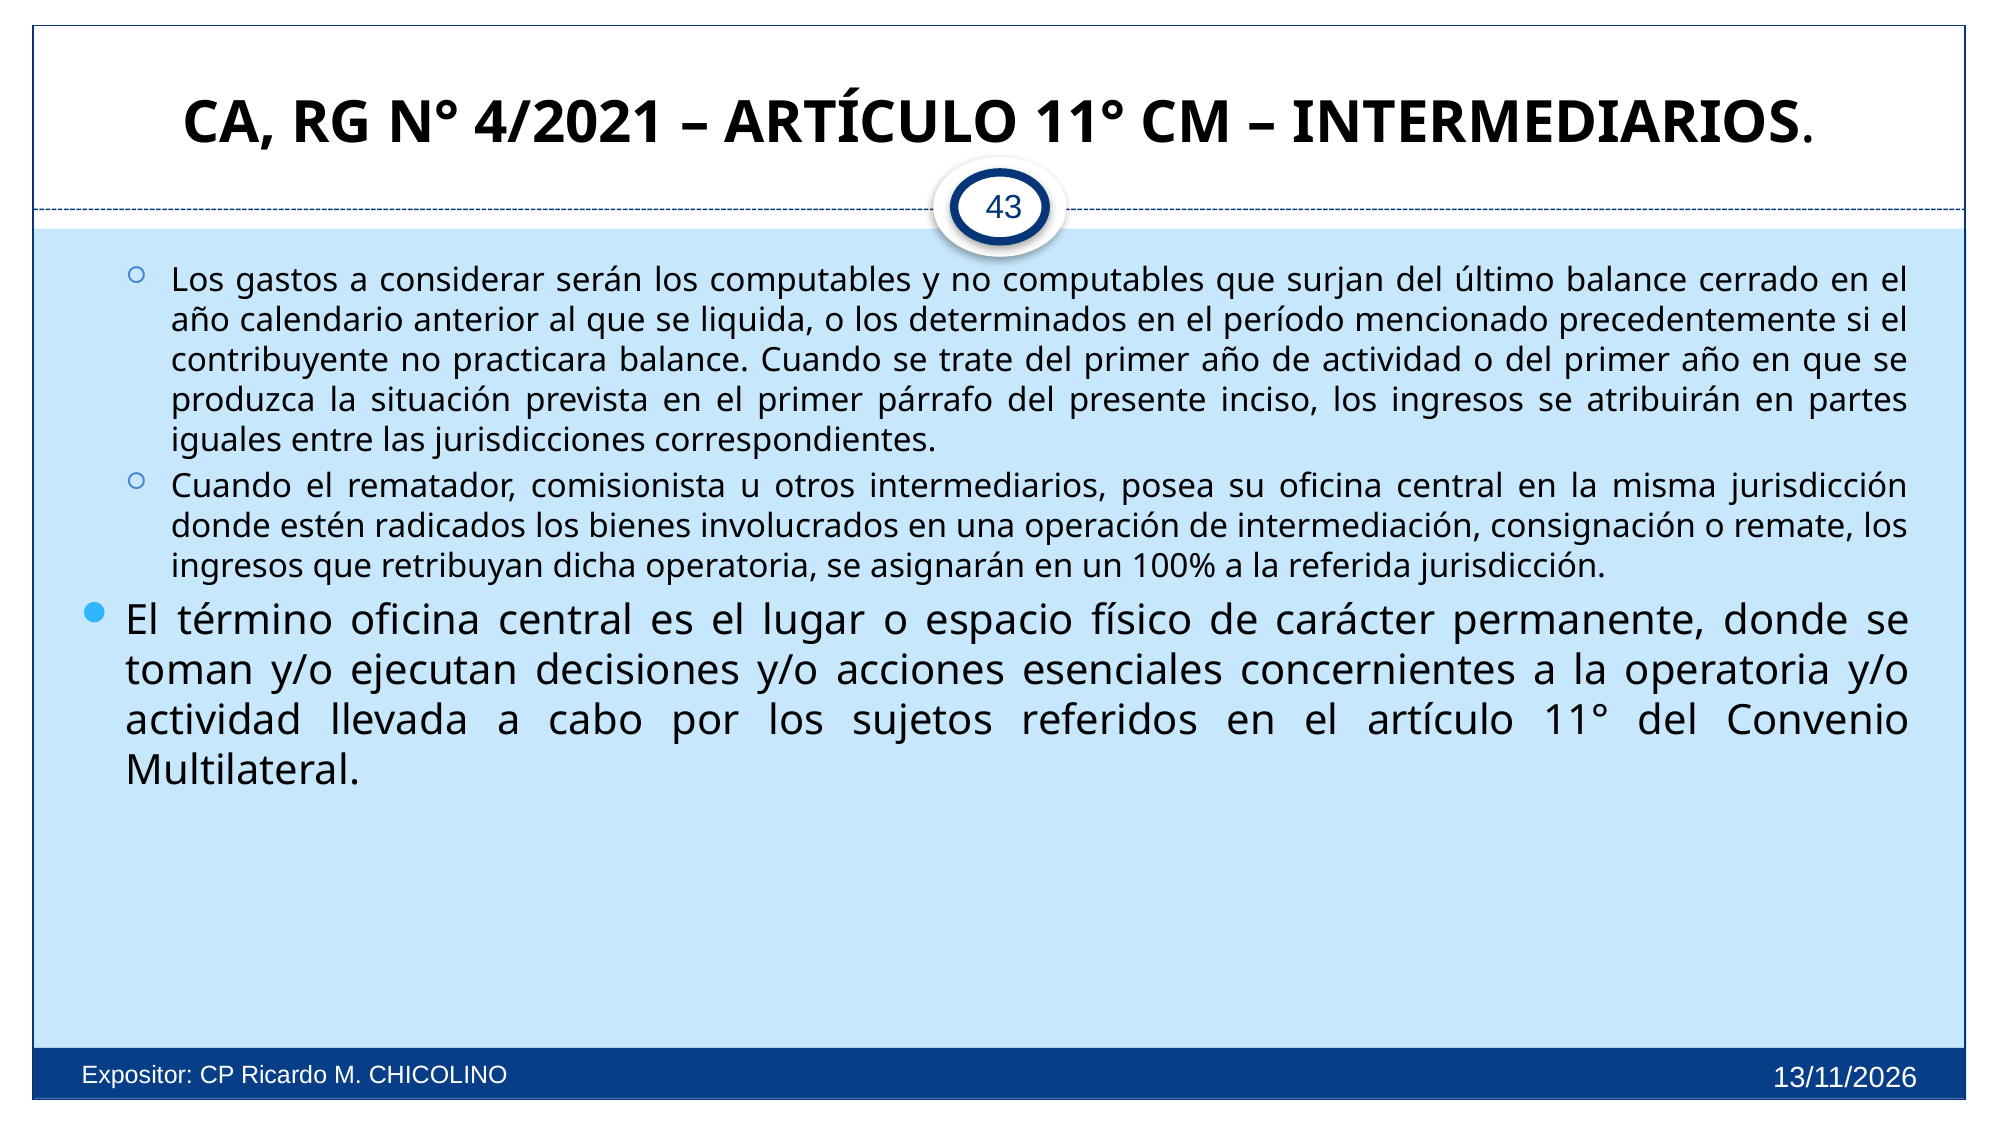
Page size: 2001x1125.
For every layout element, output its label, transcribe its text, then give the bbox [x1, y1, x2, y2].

slide_number 43 [954, 168, 1055, 241]
list Los gastos a considerar serán los computables y no computables que surjan del último balance cerrado en el año calendario anterior al que se liquida, o los determinados en el período mencionado precedentemente si el contribuyente no practicara balance. Cuando se trate del primer año de actividad o del primer año en que se produzca la situación prevista en el primer párrafo del presente inciso, los ingresos se atribuirán en partes iguales entre las jurisdicciones correspondientes. Cuando el rematador, comisionista u otros intermediarios, posea su oficina central en la misma jurisdicción donde estén radicados los bienes involucrados en una operación de intermediación, consignación o remate, los ingresos que retribuyan dicha operatoria, se asignarán en un 100% a la referida jurisdicción. El término oficina central es el lugar o espacio físico de carácter permanente, donde se toman y/o ejecutan decisiones y/o acciones esenciales concernientes a la operatoria y/o actividad llevada a cabo por los sujetos referidos en el artículo 11° del Convenio Multilateral. [66, 250, 1926, 1001]
title CA, RG N° 4/2021 – ARTÍCULO 11° CM – INTERMEDIARIOS. [65, 37, 1933, 162]
footer Expositor: CP Ricardo M. CHICOLINO [66, 1051, 850, 1112]
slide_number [1266, 1050, 1933, 1111]
